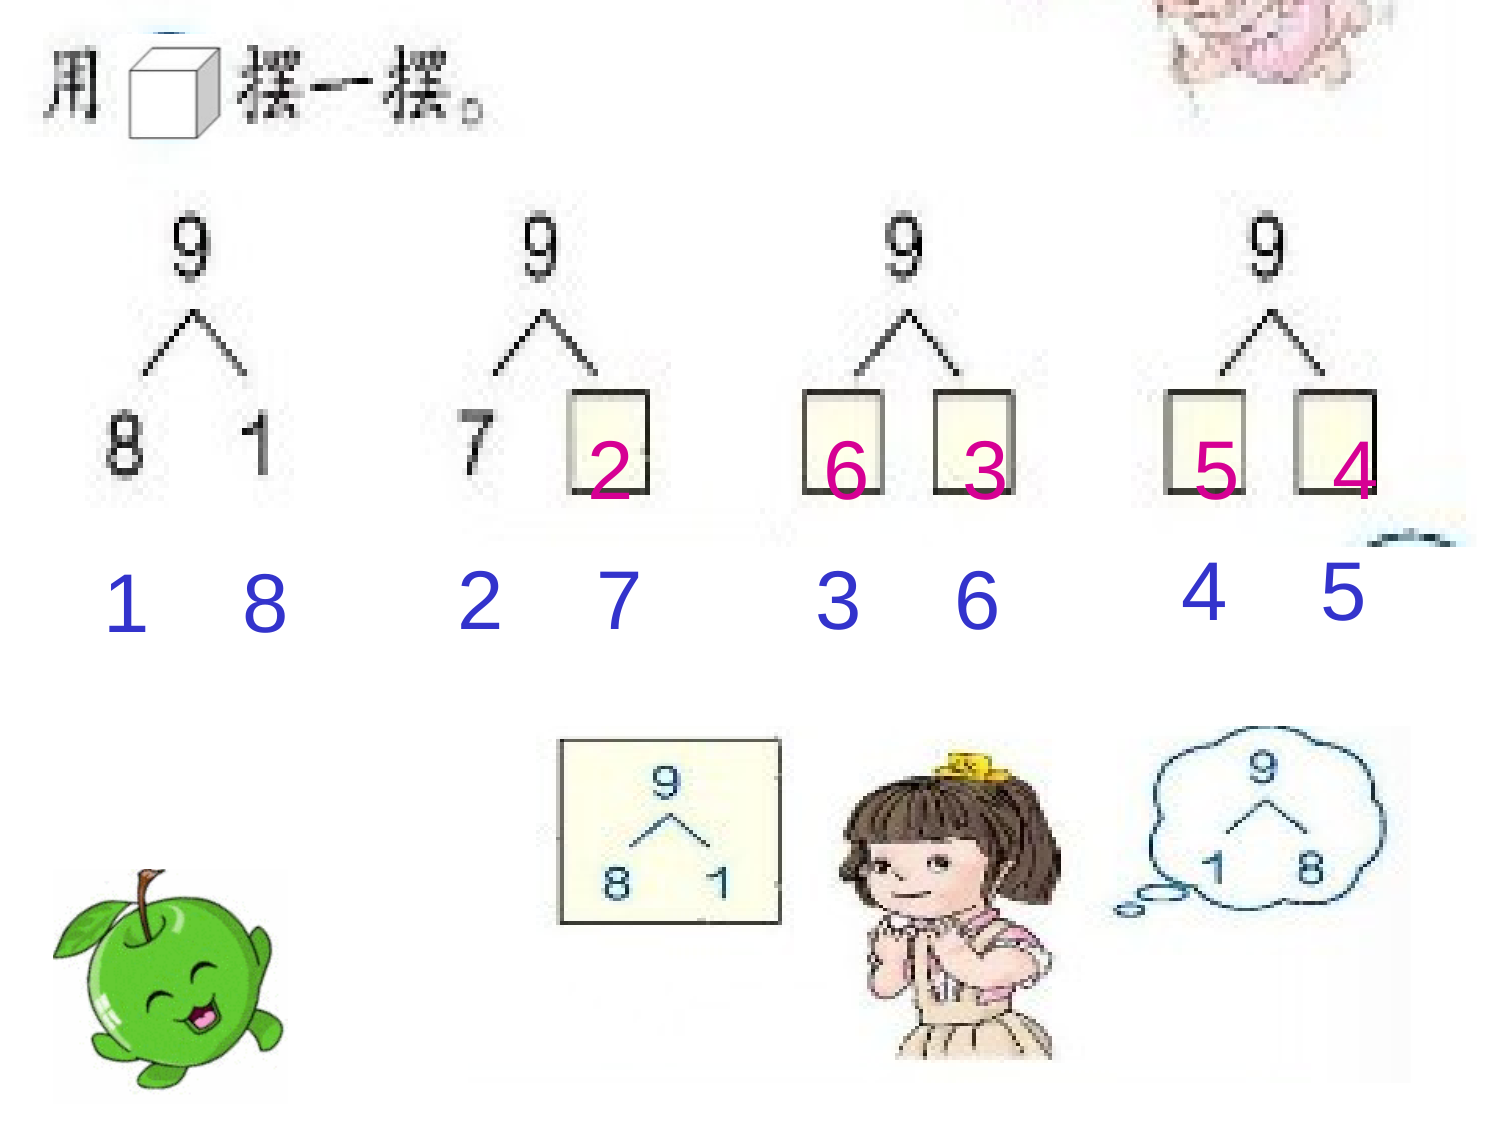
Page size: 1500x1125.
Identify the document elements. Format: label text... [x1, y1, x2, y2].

picture [117, 34, 223, 140]
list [23, 0, 1477, 547]
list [468, 726, 1411, 1083]
text_box 2 7 [442, 547, 664, 654]
text_box 1 8 [88, 547, 310, 657]
text_box 3 6 [800, 547, 1022, 654]
text_box 4 5 [1167, 547, 1388, 645]
picture [53, 869, 288, 1104]
